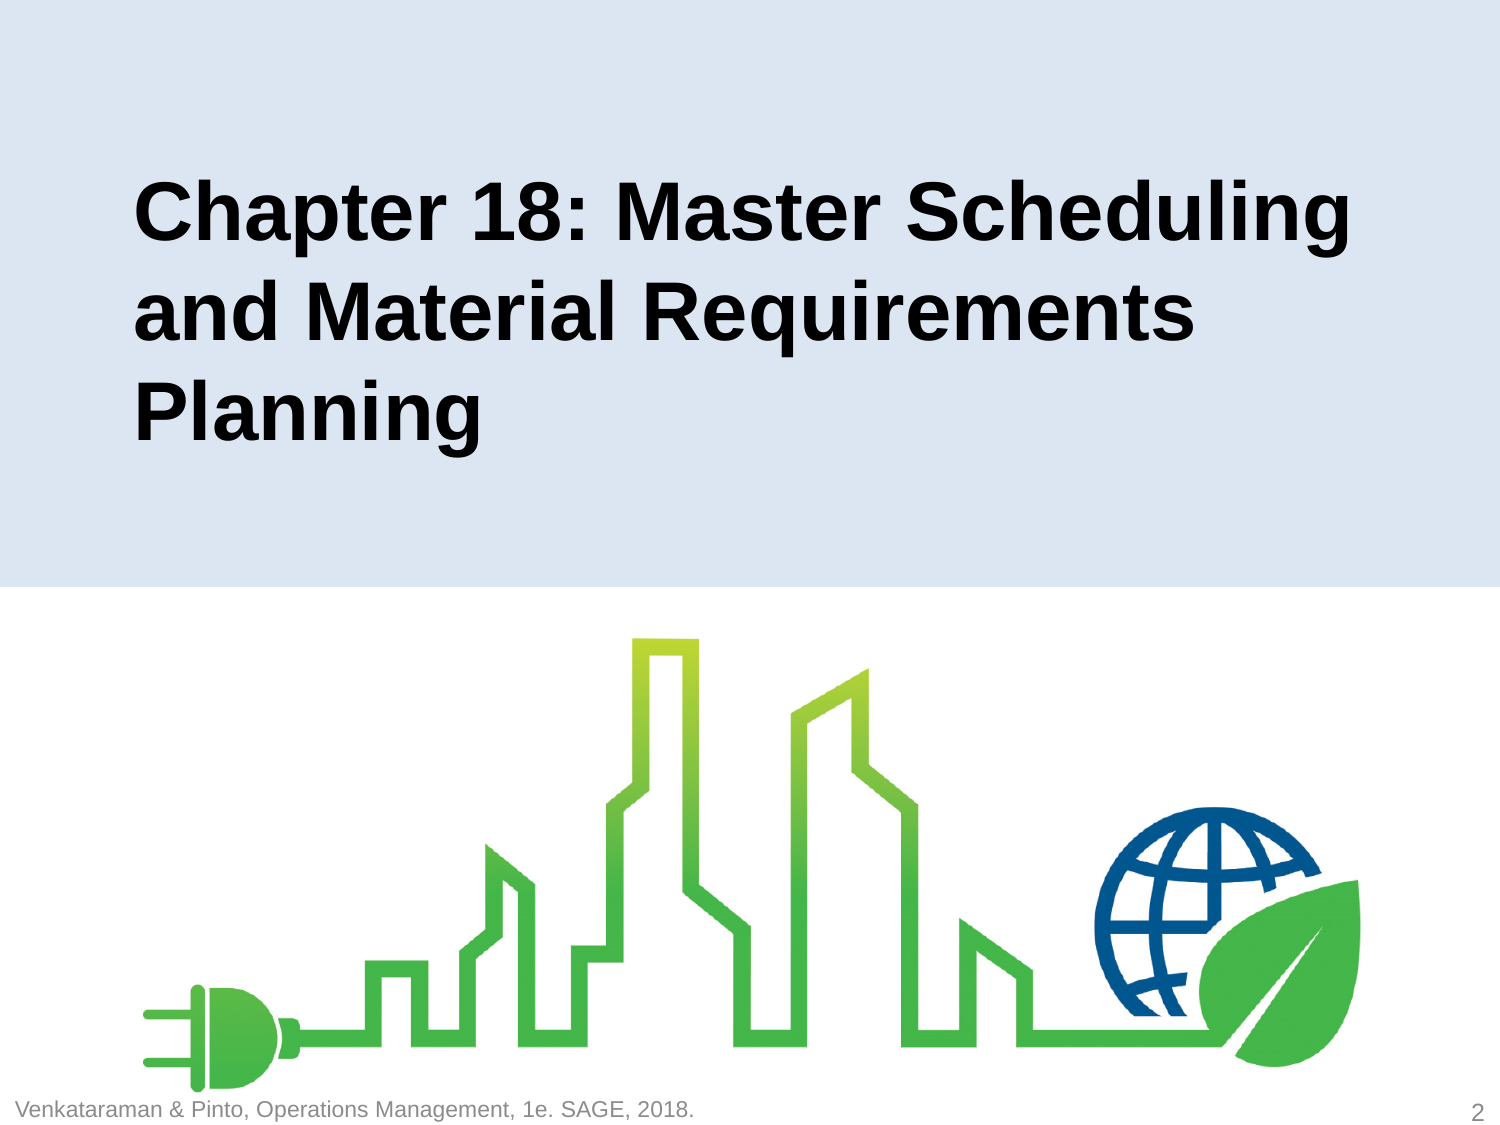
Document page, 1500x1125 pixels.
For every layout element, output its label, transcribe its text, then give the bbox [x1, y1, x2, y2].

slide_number 2 [1425, 1087, 1500, 1125]
picture [0, 587, 1500, 1125]
footer Venkataraman & Pinto, Operations Management, 1e. SAGE, 2018. [0, 1087, 1194, 1125]
title Chapter 18: Master Scheduling and Material Requirements Planning [118, 149, 1394, 469]
